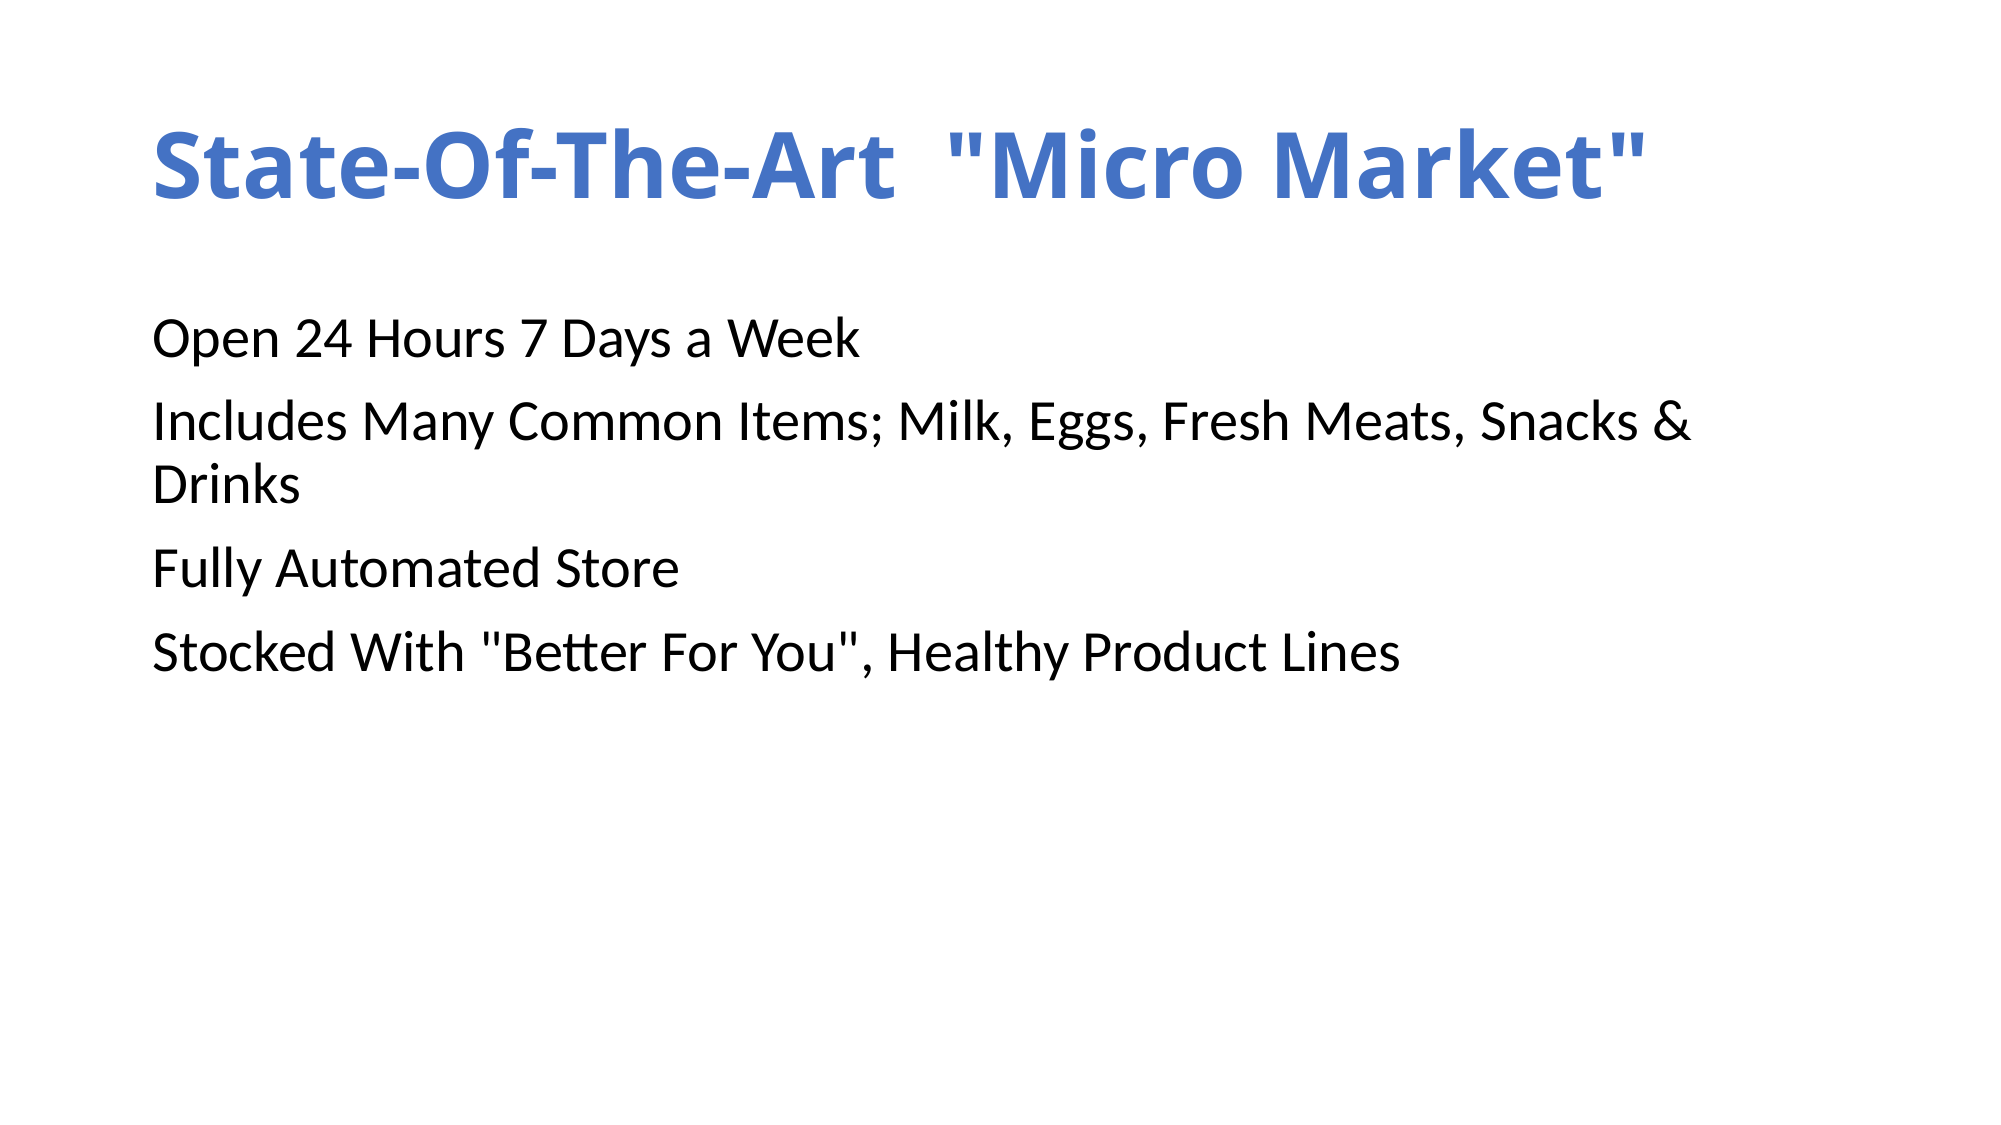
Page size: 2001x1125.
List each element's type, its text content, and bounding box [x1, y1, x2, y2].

title State-Of-The-Art "Micro Market" [137, 59, 1863, 278]
list Open 24 Hours 7 Days a Week Includes Many Common Items; Milk, Eggs, Fresh Meats, Snacks & Drinks Fully Automated Store Stocked With "Better For You", Healthy Product Lines [137, 299, 1863, 1014]
